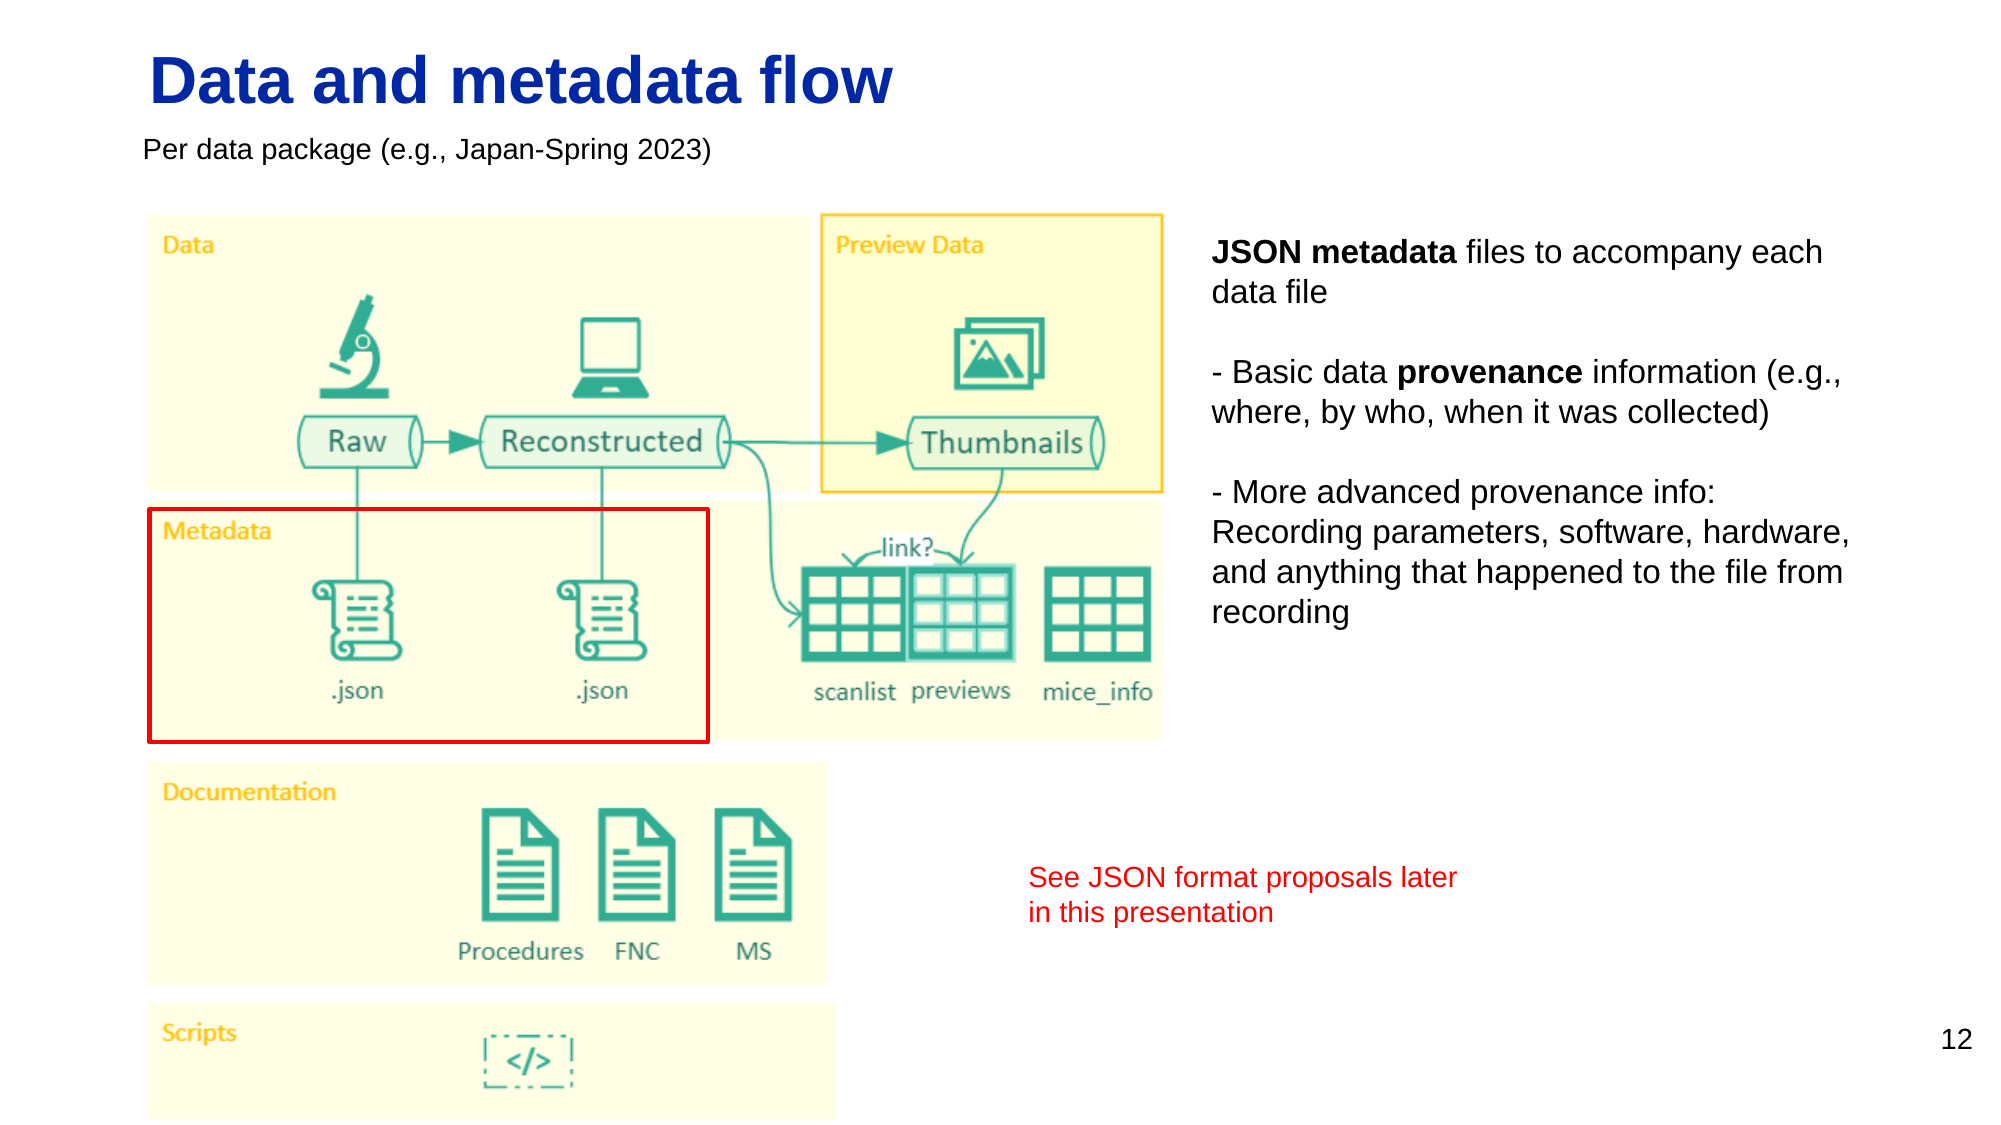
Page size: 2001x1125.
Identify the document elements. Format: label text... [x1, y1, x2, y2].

picture [104, 193, 1206, 1121]
text_box See JSON format proposals later in this presentation [1211, 851, 1484, 936]
slide_number 12 [1853, 1019, 1974, 1106]
text_box Per data package (e.g., Japan-Spring 2023) [128, 122, 1128, 173]
text_box JSON metadata files to accompany each data file - Basic data provenance information (e.g., where, by who, when it was collected) - More advanced provenance info: Recording parameters, software, hardware, and anything that happened to the file from recording [1211, 223, 1872, 677]
title Data and metadata flow [149, 31, 1851, 132]
